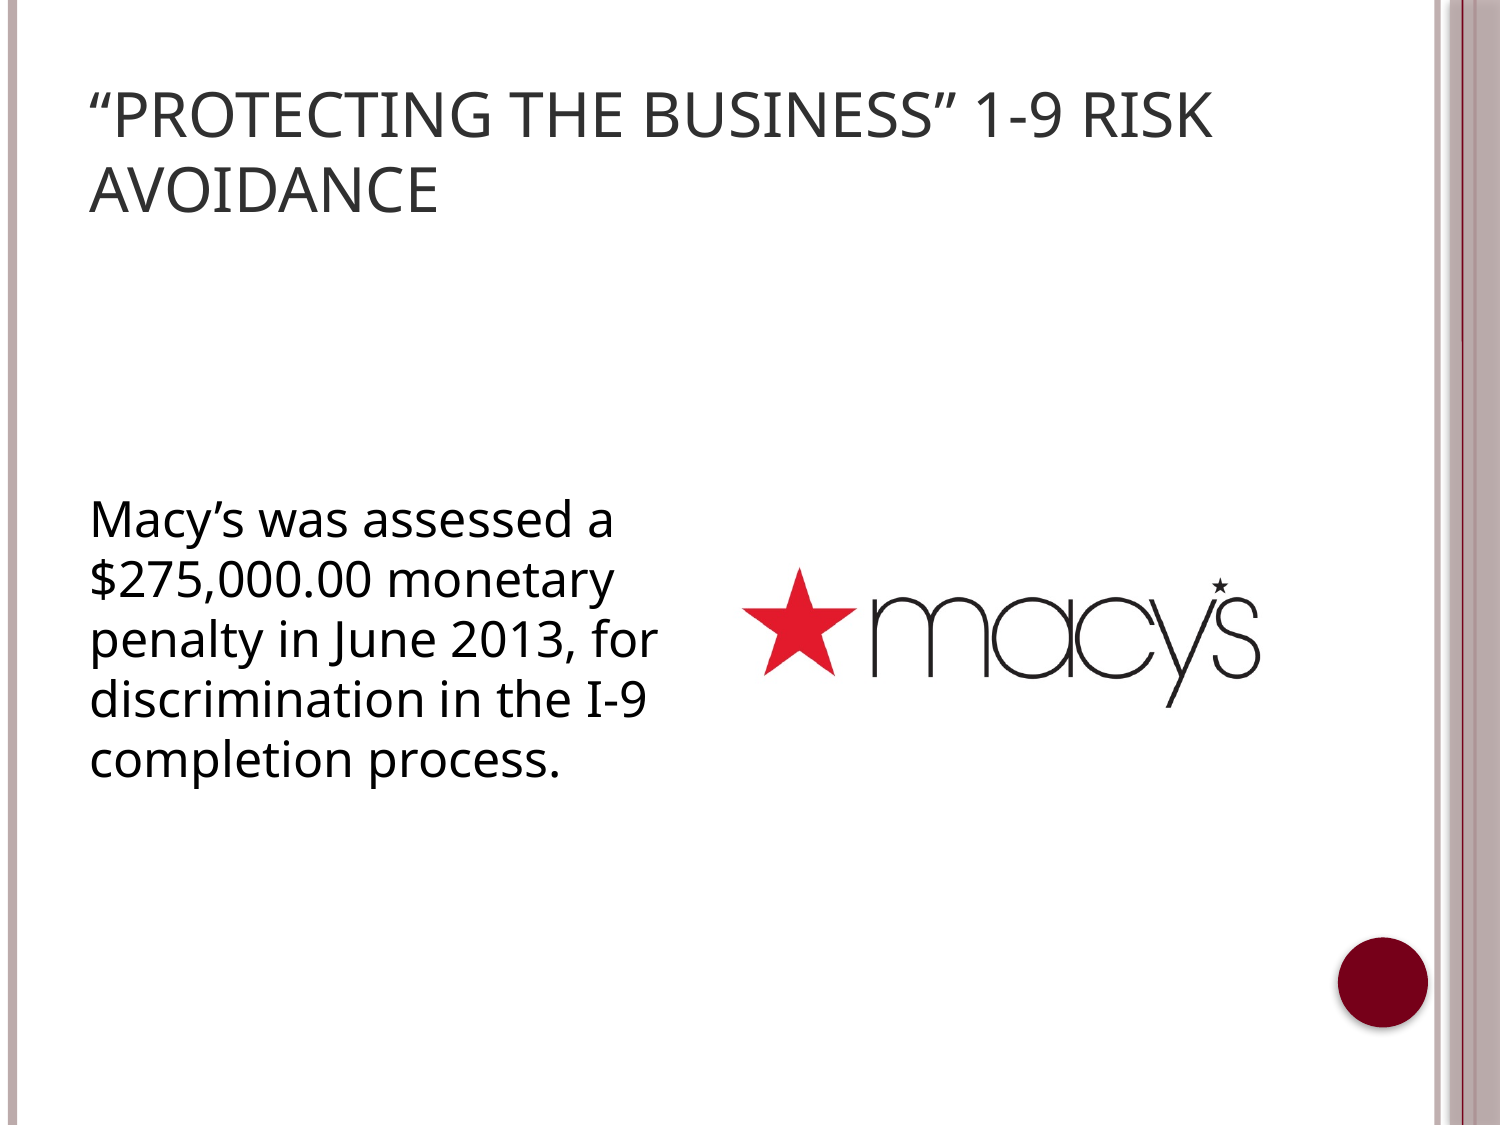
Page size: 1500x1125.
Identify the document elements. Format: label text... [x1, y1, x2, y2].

title “Protecting The Business” 1-9 Risk Avoidance [75, 45, 1300, 233]
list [699, 508, 1301, 767]
list Macy’s was assessed a $275,000.00 monetary penalty in June 2013, for discrimination in the I-9 completion process. [75, 262, 675, 1013]
